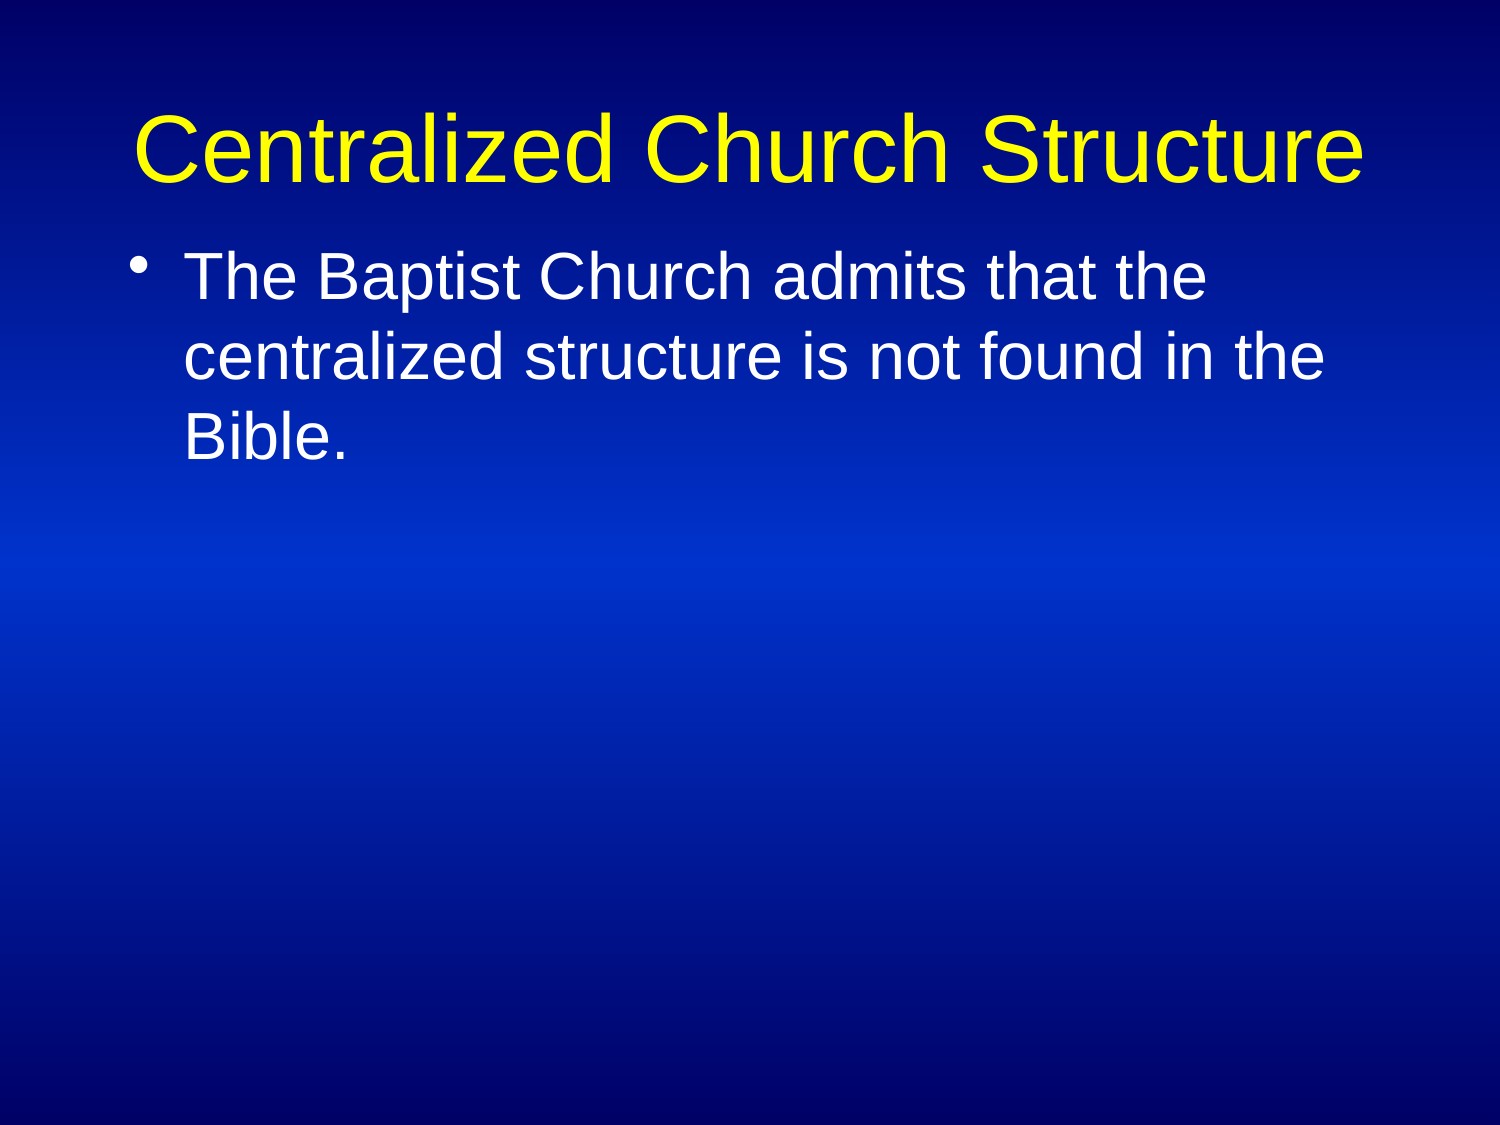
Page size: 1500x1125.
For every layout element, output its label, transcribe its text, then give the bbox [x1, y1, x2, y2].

title Centralized Church Structure [37, 50, 1463, 238]
list The Baptist Church admits that the centralized structure is not found in the Bible. [112, 224, 1463, 1050]
